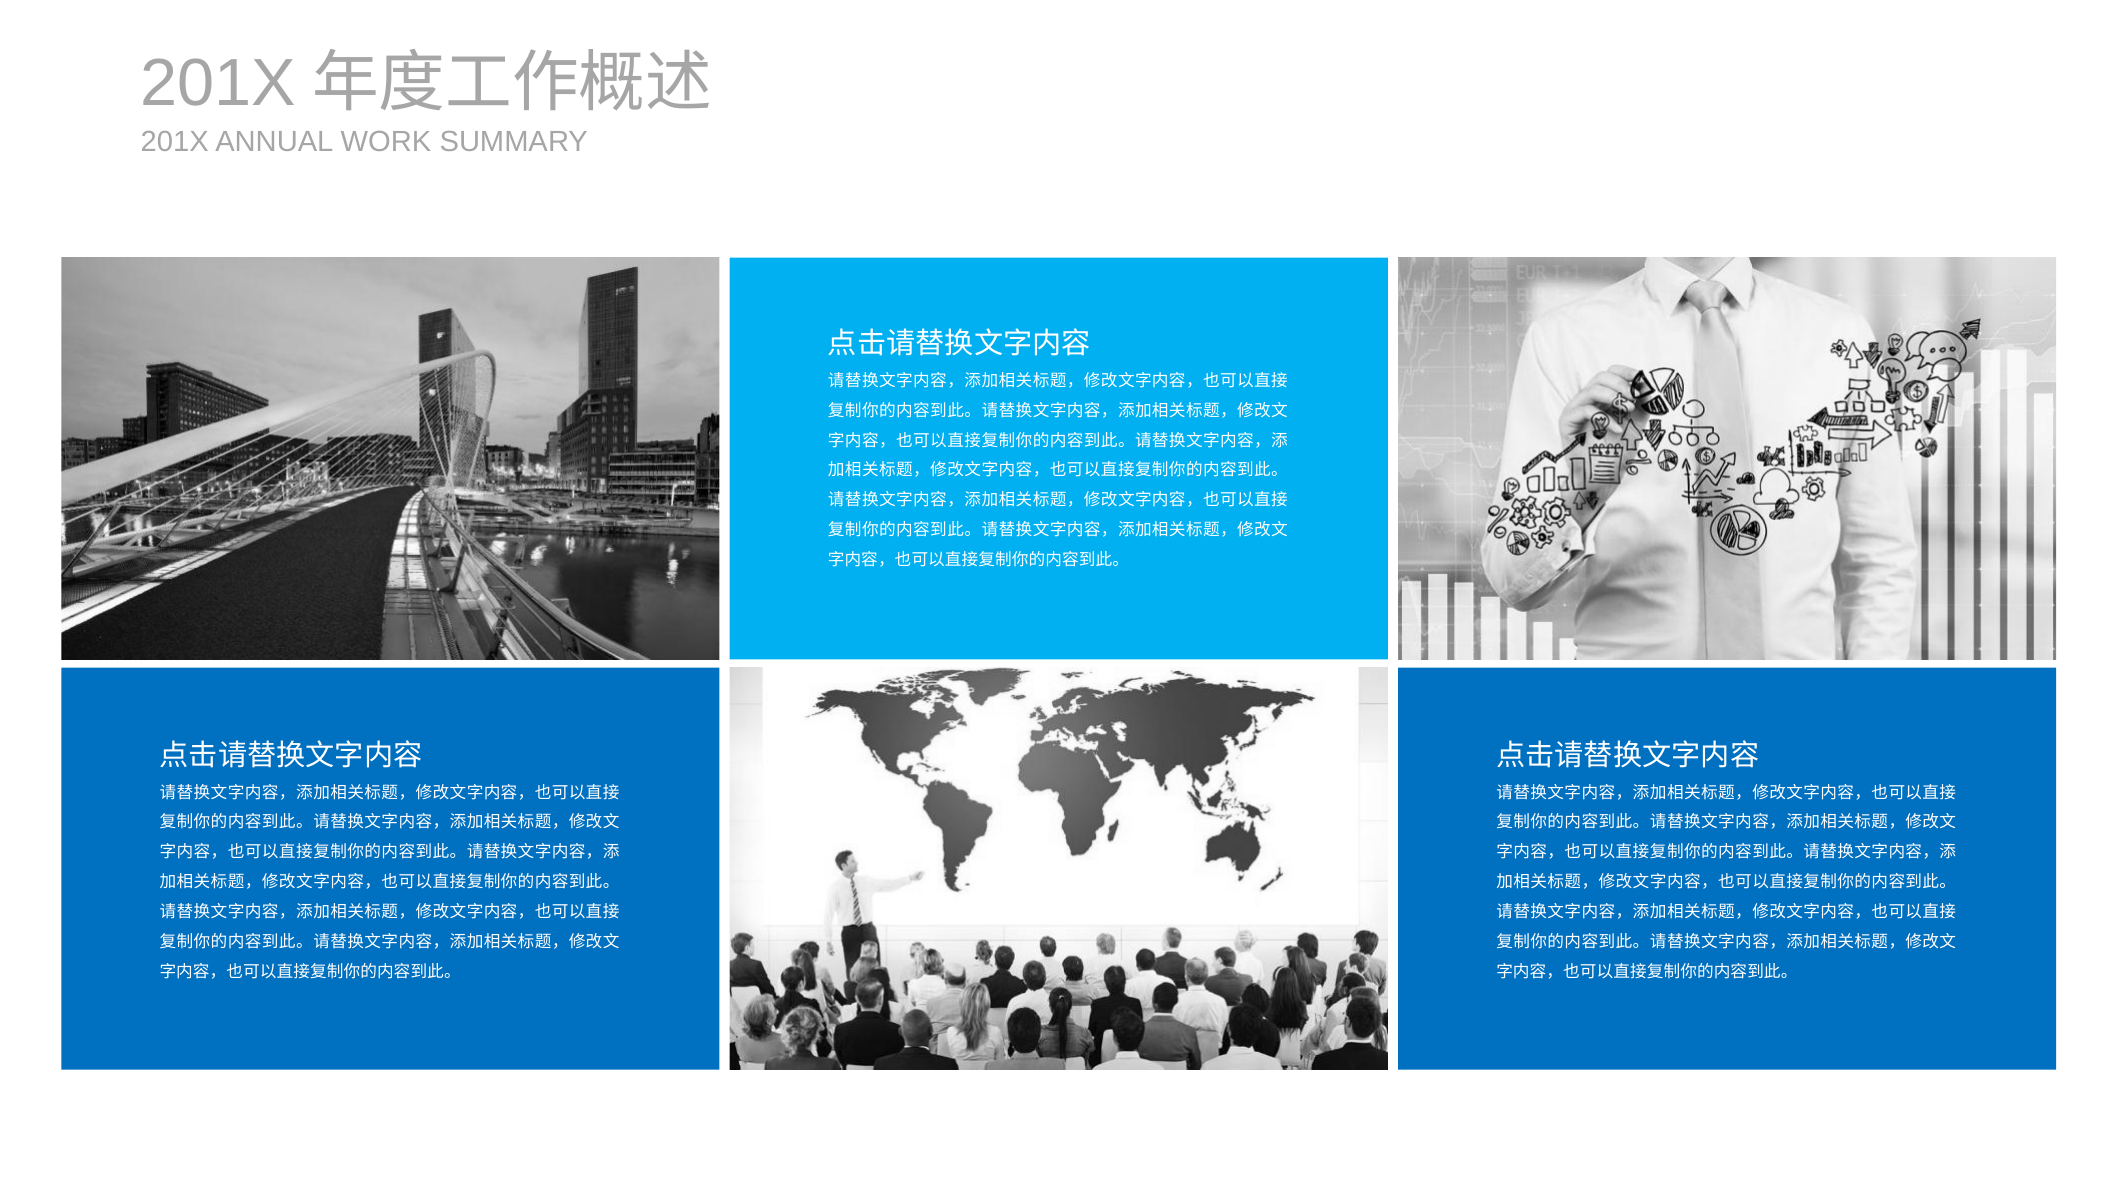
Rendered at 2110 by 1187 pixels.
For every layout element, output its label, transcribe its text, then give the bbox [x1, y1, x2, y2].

text_box [60, 257, 721, 660]
text_box 点击请替换文字内容 请替换文字内容，添加相关标题，修改文字内容，也可以直接复制你的内容到此。请替换文字内容，添加相关标题，修改文字内容，也可以直接复制你的内容到此。请替换文字内容，添加相关标题，修改文字内容，也可以直接复制你的内容到此。请替换文字内容，添加相关标题，修改文字内容，也可以直接复制你的内容到此。请替换文字内容，添加相关标题，修改文字内容，也可以直接复制你的内容到此。 [159, 718, 621, 982]
text_box [60, 667, 721, 1071]
text_box [1397, 667, 2057, 1071]
text_box 点击请替换文字内容 请替换文字内容，添加相关标题，修改文字内容，也可以直接复制你的内容到此。请替换文字内容，添加相关标题，修改文字内容，也可以直接复制你的内容到此。请替换文字内容，添加相关标题，修改文字内容，也可以直接复制你的内容到此。请替换文字内容，添加相关标题，修改文字内容，也可以直接复制你的内容到此。请替换文字内容，添加相关标题，修改文字内容，也可以直接复制你的内容到此。 [1496, 718, 1958, 982]
text_box 201X ANNUAL WORK SUMMARY [140, 122, 602, 158]
text_box [729, 667, 1389, 1071]
text_box 点击请替换文字内容 请替换文字内容，添加相关标题，修改文字内容，也可以直接复制你的内容到此。请替换文字内容，添加相关标题，修改文字内容，也可以直接复制你的内容到此。请替换文字内容，添加相关标题，修改文字内容，也可以直接复制你的内容到此。请替换文字内容，添加相关标题，修改文字内容，也可以直接复制你的内容到此。请替换文字内容，添加相关标题，修改文字内容，也可以直接复制你的内容到此。 [828, 307, 1289, 570]
text_box [1397, 257, 2057, 660]
text_box [729, 257, 1389, 660]
text_box 201X年度工作概述 [140, 38, 789, 119]
